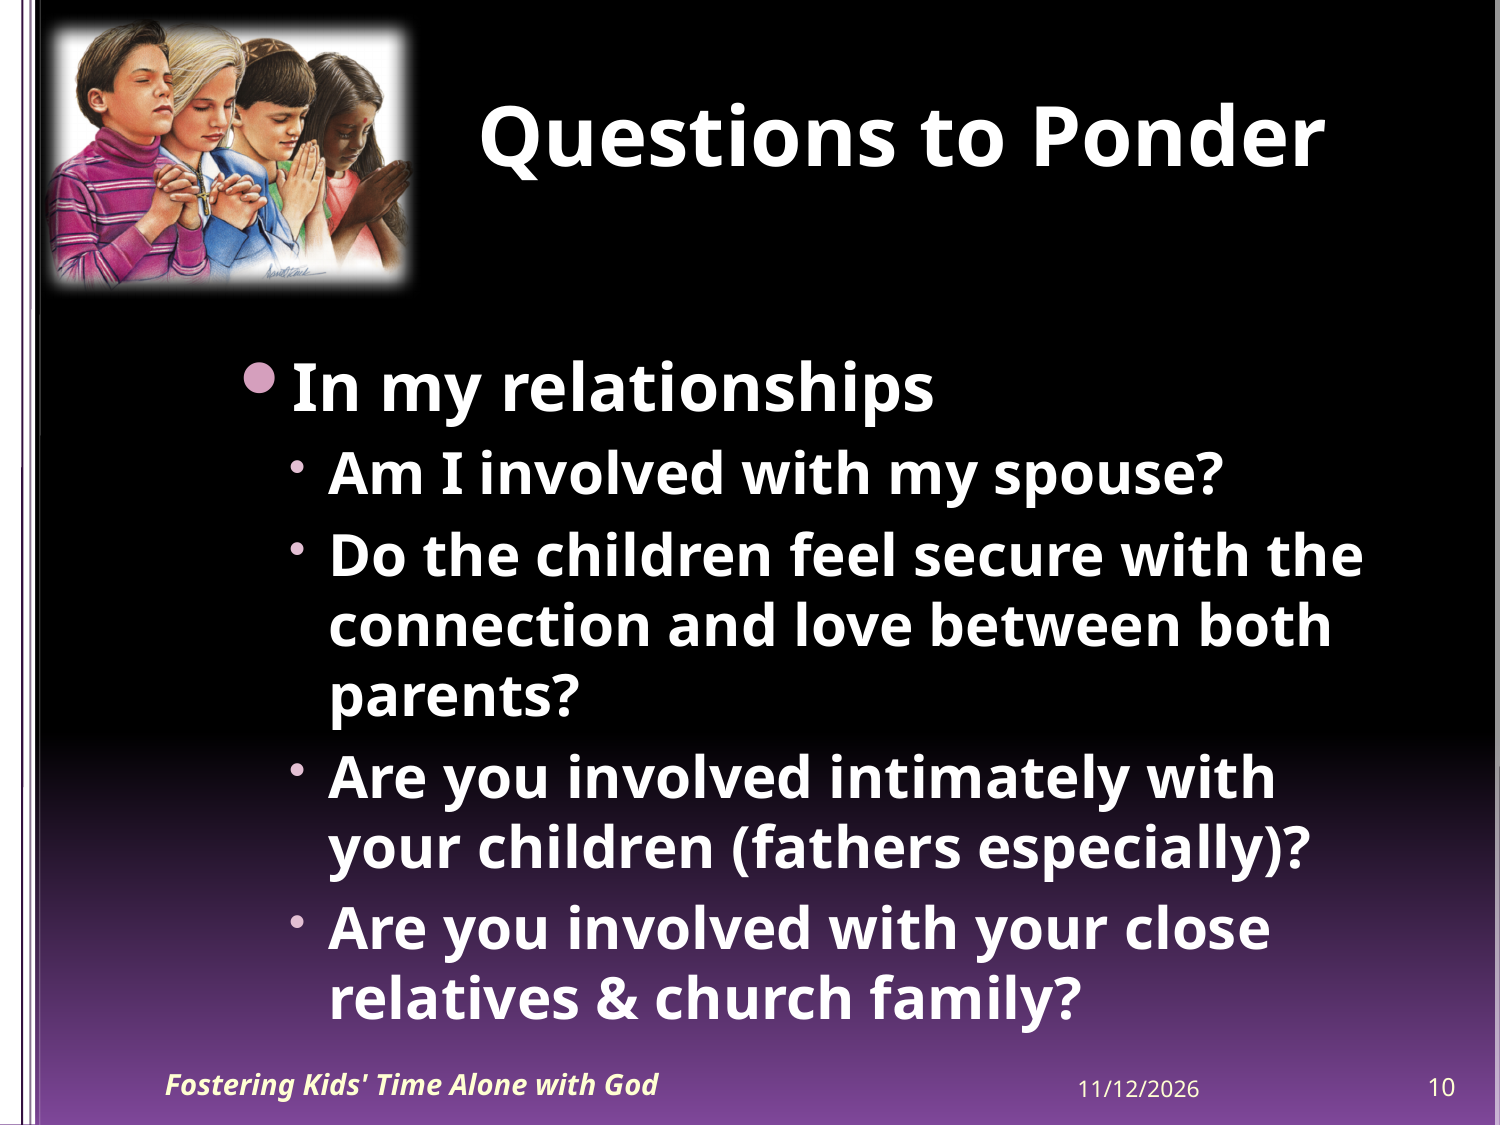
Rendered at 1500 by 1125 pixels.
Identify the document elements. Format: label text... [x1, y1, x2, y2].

picture [48, 23, 411, 289]
footer Fostering Kids' Time Alone with God [150, 1053, 1063, 1114]
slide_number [1063, 1053, 1412, 1114]
list In my relationships Am I involved with my spouse? Do the children feel secure with the connection and love between both parents? Are you involved intimately with your children (fathers especially)? Are you involved with your close relatives & church family? [150, 337, 1425, 1053]
title Questions to Ponder [462, 37, 1450, 229]
slide_number 10 [1412, 1053, 1488, 1114]
